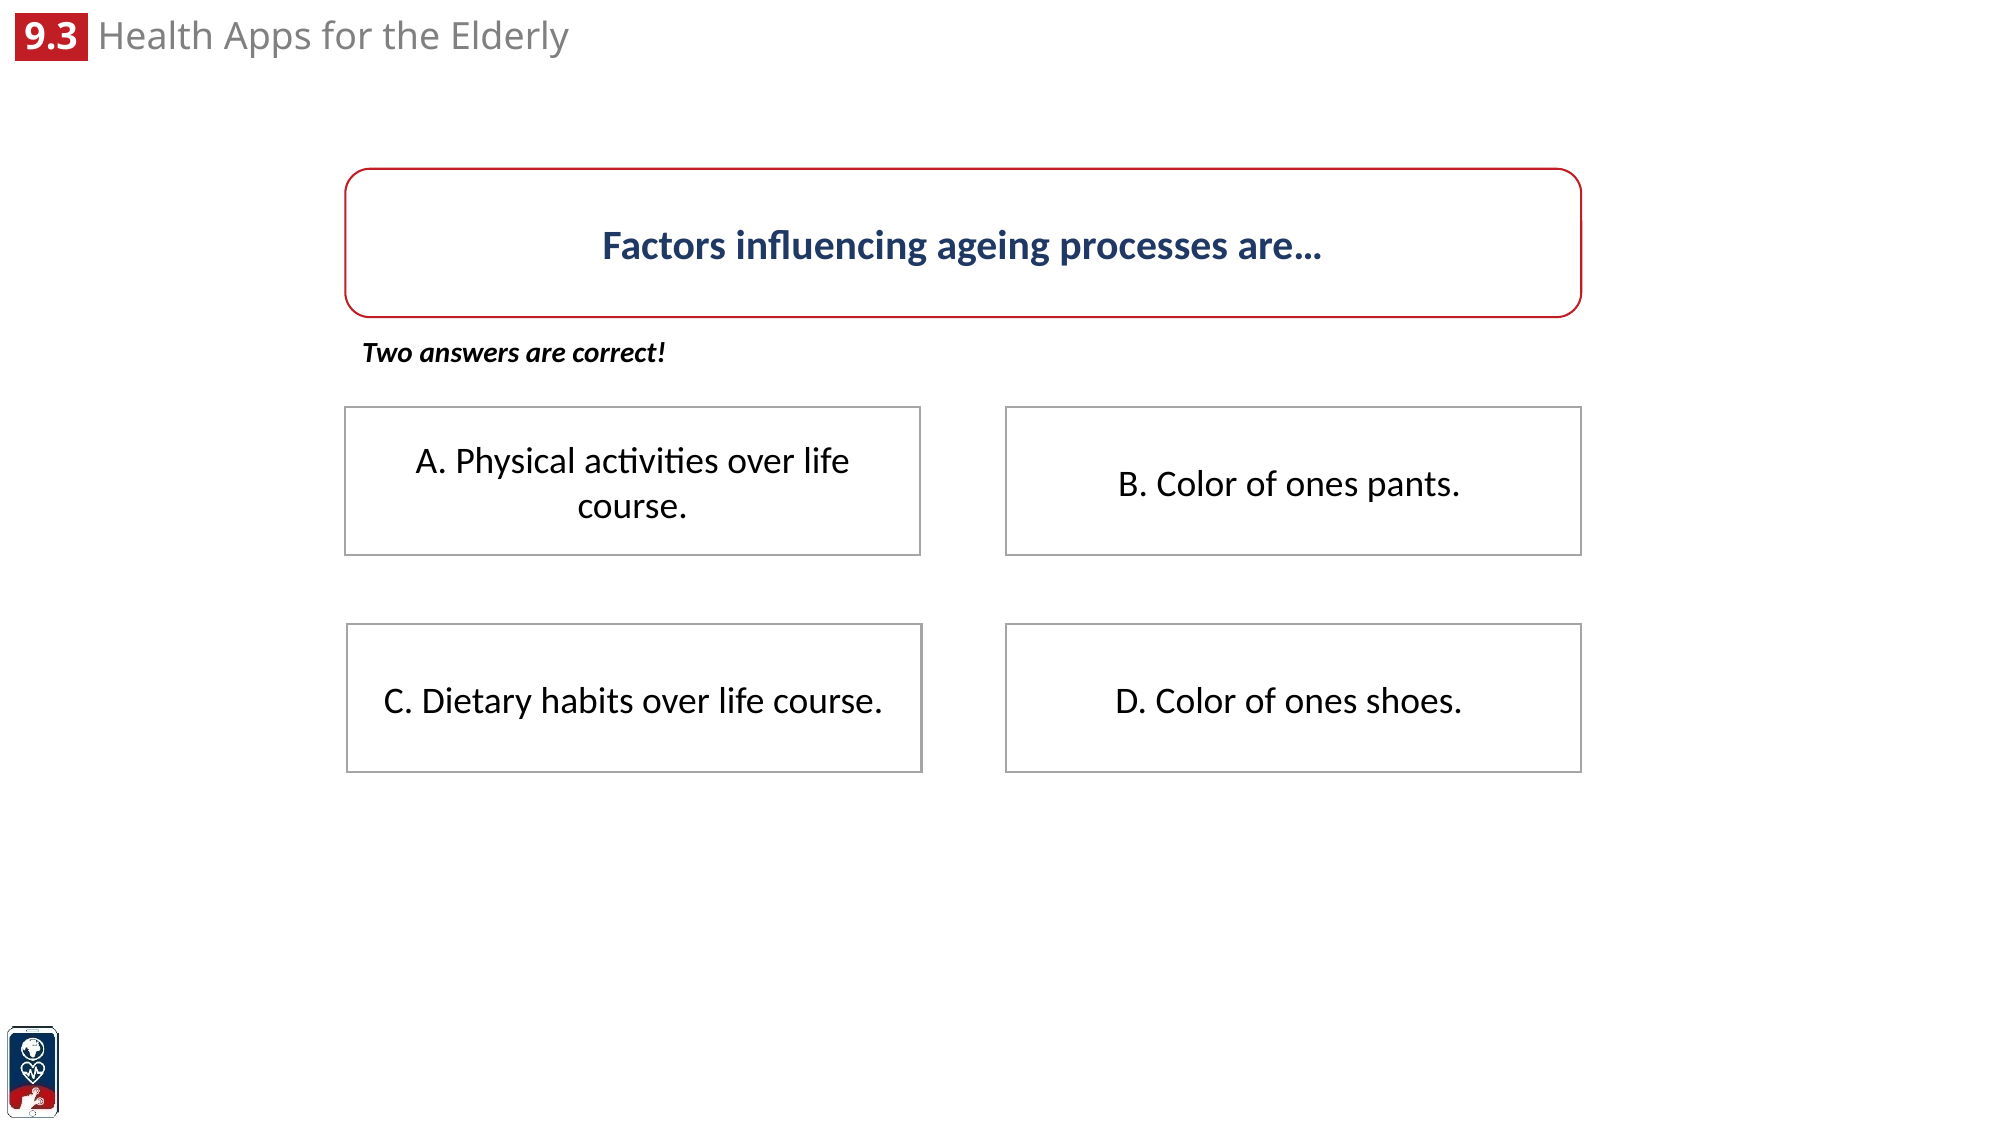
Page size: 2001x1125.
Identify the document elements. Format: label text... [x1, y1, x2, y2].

text_box B. Color of ones pants. [1005, 406, 1582, 556]
text_box Factors influencing ageing processes are… [344, 167, 1583, 319]
text_box C. Dietary habits over life course. [346, 623, 923, 773]
text_box A. Physical activities over life course. [344, 406, 921, 556]
text_box Two answers are correct! [347, 325, 682, 376]
text_box D. Color of ones shoes. [1005, 623, 1582, 773]
picture [7, 1026, 59, 1118]
